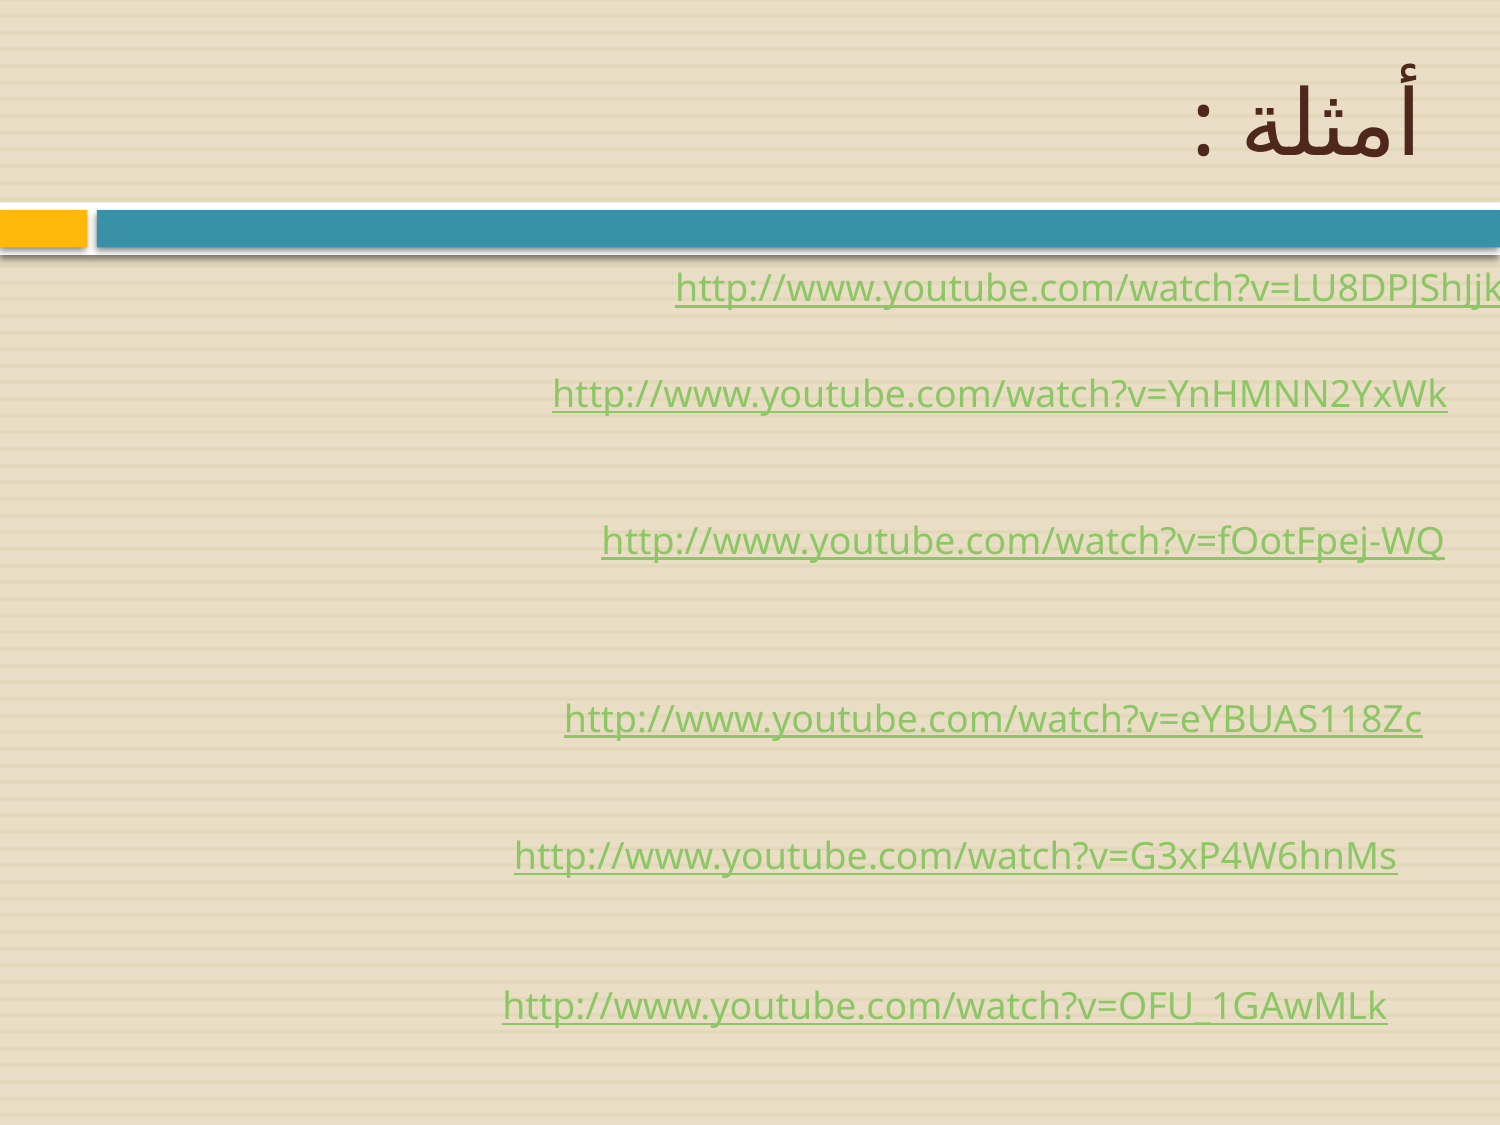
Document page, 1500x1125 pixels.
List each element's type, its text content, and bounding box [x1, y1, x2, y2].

text_box http://www.youtube.com/watch?v=fOotFpej-WQ [547, 509, 1461, 621]
title أمثلة : [99, 37, 1438, 200]
text_box http://www.youtube.com/watch?v=LU8DPJShJjk [660, 256, 1500, 368]
text_box http://www.youtube.com/watch?v=YnHMNN2YxWk [324, 362, 1463, 474]
text_box http://www.youtube.com/watch?v=G3xP4W6hnMs [274, 824, 1413, 936]
text_box http://www.youtube.com/watch?v=eYBUAS118Zc [374, 687, 1438, 799]
text_box http://www.youtube.com/watch?v=OFU_1GAwMLk [487, 974, 1429, 1086]
